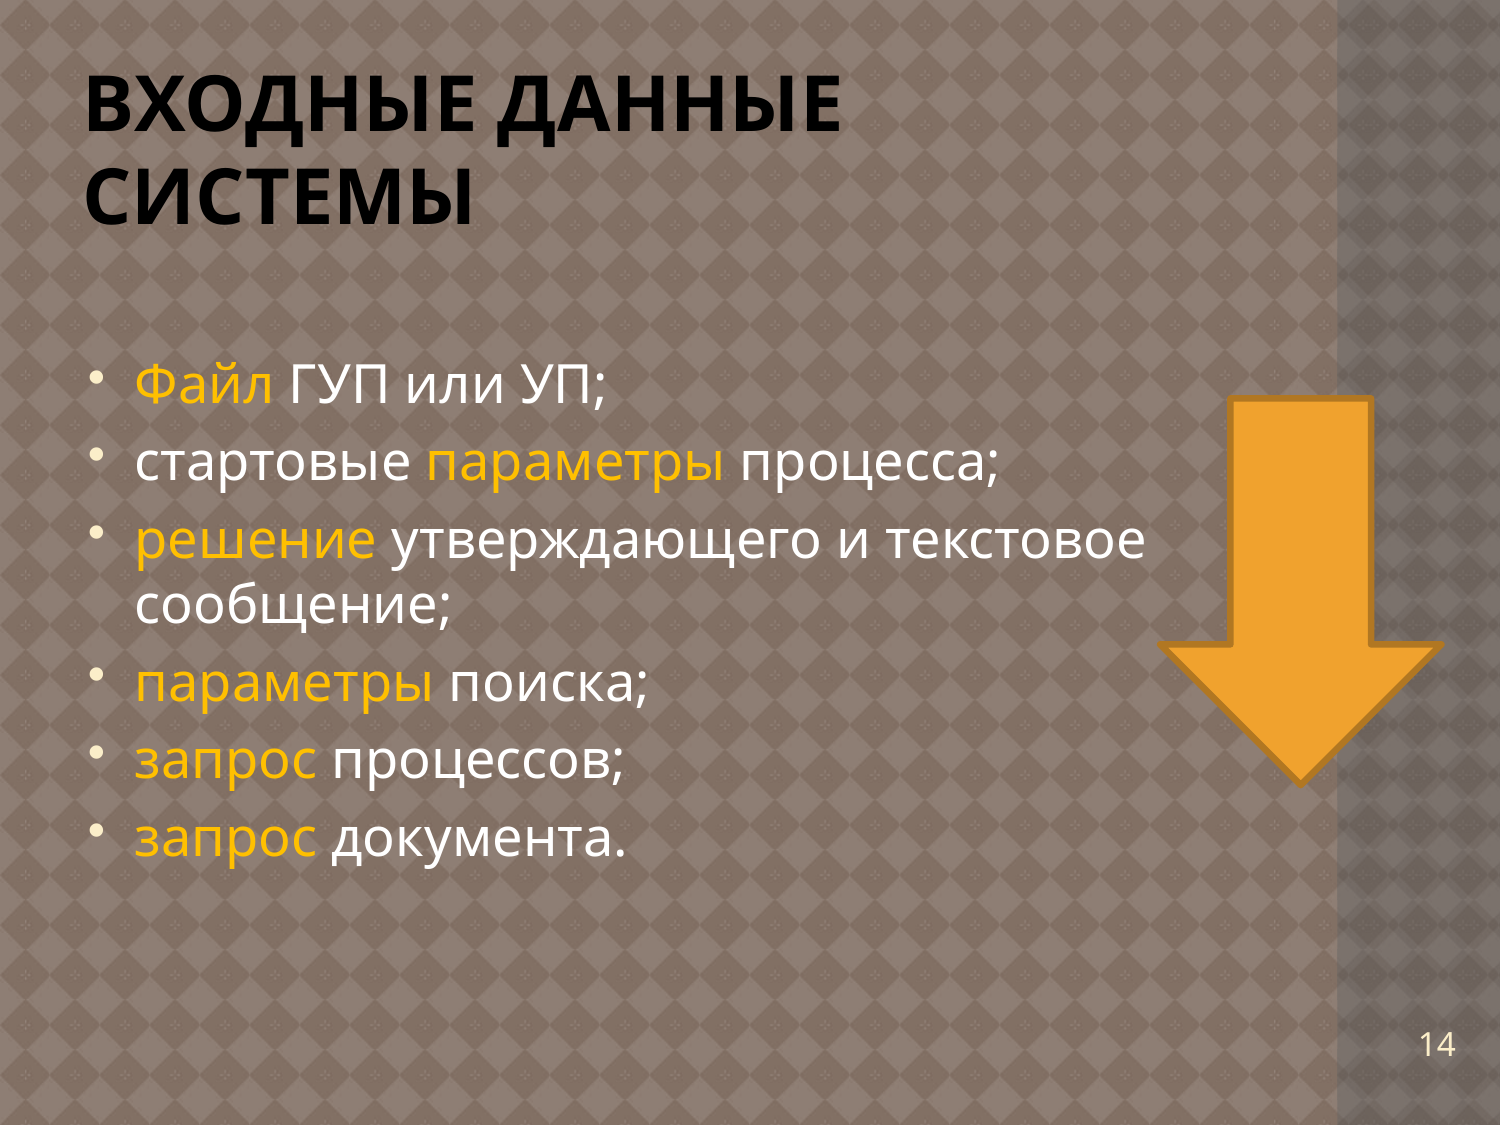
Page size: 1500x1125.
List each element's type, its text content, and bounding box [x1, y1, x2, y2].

text_box [1156, 395, 1445, 789]
slide_number 14 [1359, 1031, 1456, 1069]
title Входные данные системы [75, 52, 1263, 240]
list Файл ГУП или УП; стартовые параметры процесса; решение утверждающего и текстовое сообщение; параметры поиска; запрос процессов; запрос документа. [75, 264, 1263, 1059]
